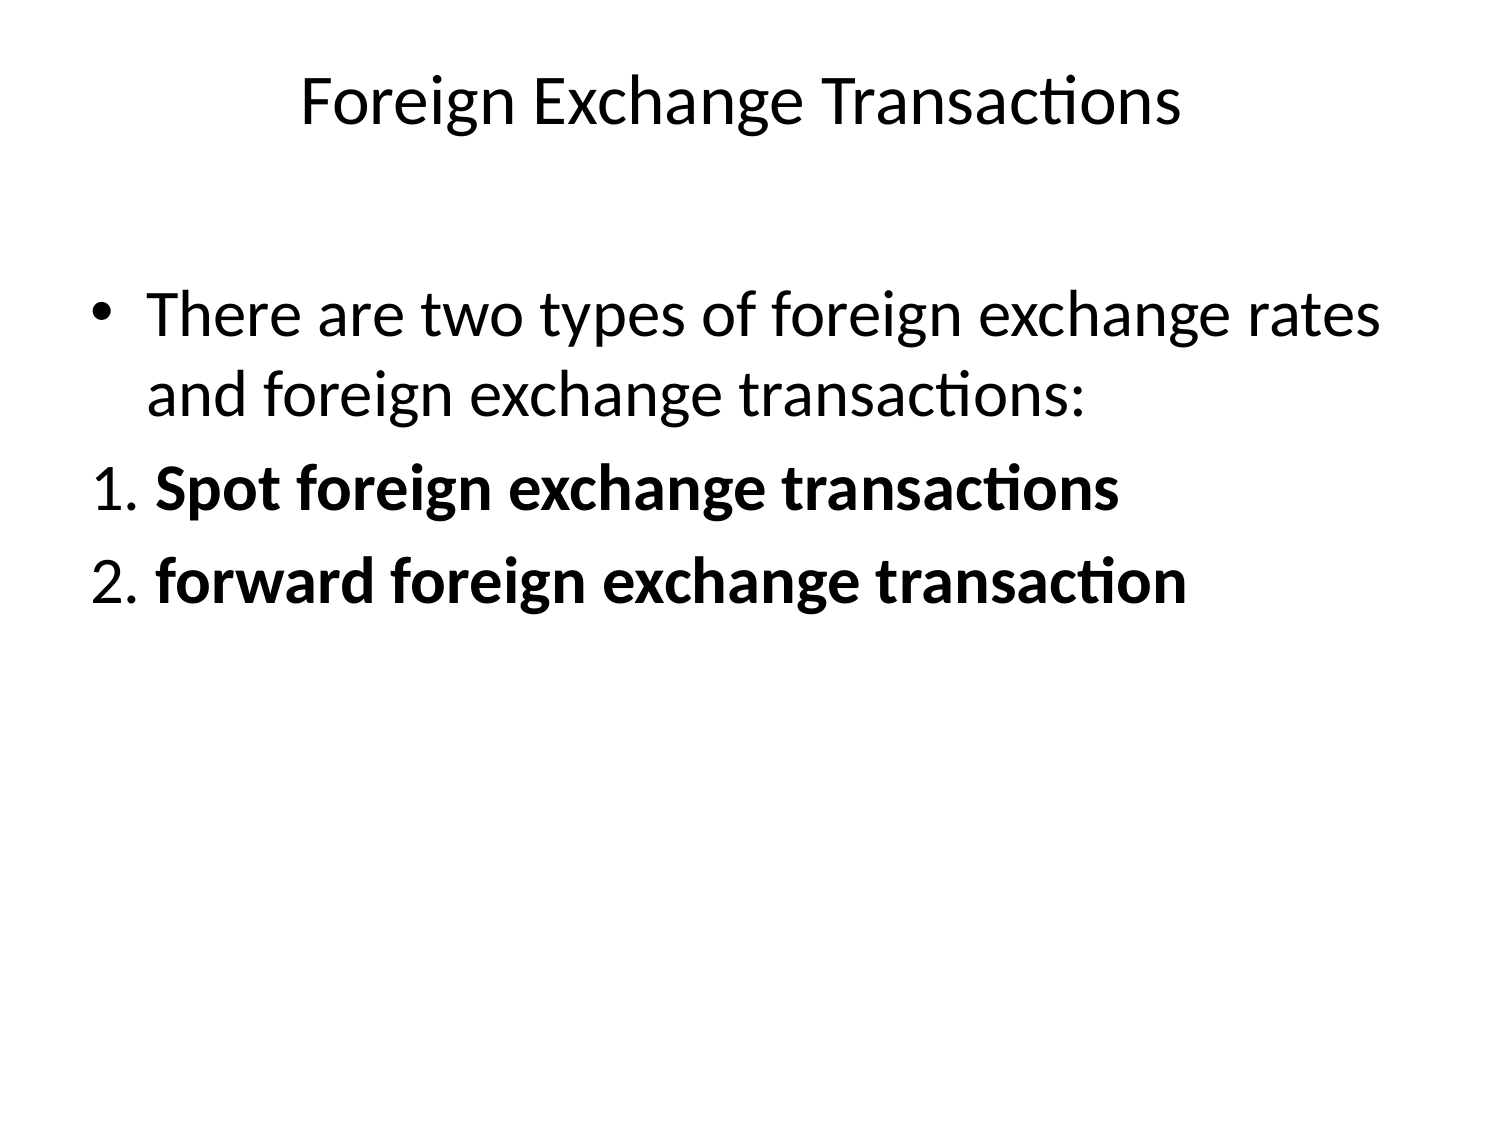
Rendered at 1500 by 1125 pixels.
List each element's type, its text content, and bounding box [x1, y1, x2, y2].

title Foreign Exchange Transactions [75, 45, 1425, 233]
list There are two types of foreign exchange rates and foreign exchange transactions: 1. Spot foreign exchange transactions 2. forward foreign exchange transaction [75, 262, 1425, 1005]
